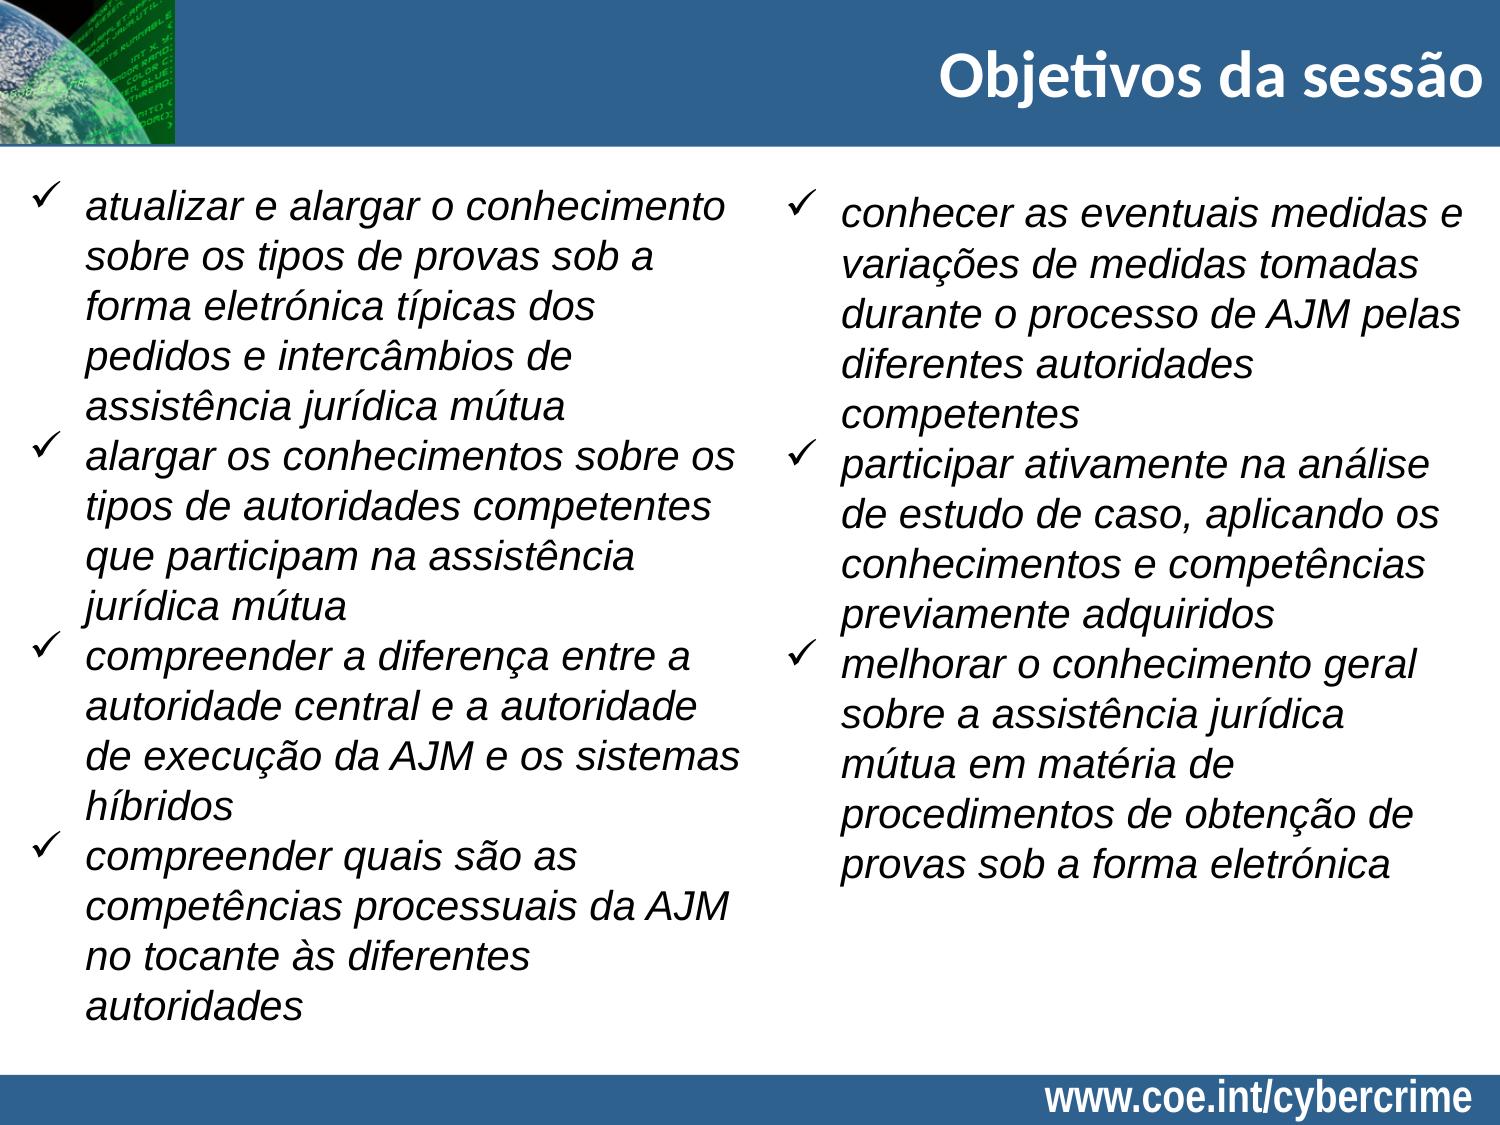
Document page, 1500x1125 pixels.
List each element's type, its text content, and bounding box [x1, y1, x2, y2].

text_box www.coe.int/cybercrime [1030, 1059, 1500, 1125]
picture [0, 0, 175, 144]
text_box atualizar e alargar o conhecimento sobre os tipos de provas sob a forma eletrónica típicas dos pedidos e intercâmbios de assistência jurídica mútua alargar os conhecimentos sobre os tipos de autoridades competentes que participam na assistência jurídica mútua compreender a diferença entre a autoridade central e a autoridade de execução da AJM e os sistemas híbridos compreender quais são as competências processuais da AJM no tocante às diferentes autoridades [14, 171, 765, 1037]
text_box Objetivos da sessão [177, 0, 1500, 149]
text_box conhecer as eventuais medidas e variações de medidas tomadas durante o processo de AJM pelas diferentes autoridades competentes participar ativamente na análise de estudo de caso, aplicando os conhecimentos e competências previamente adquiridos melhorar o conhecimento geral sobre a assistência jurídica mútua em matéria de procedimentos de obtenção de provas sob a forma eletrónica [770, 178, 1480, 949]
text_box [0, 1073, 1030, 1125]
